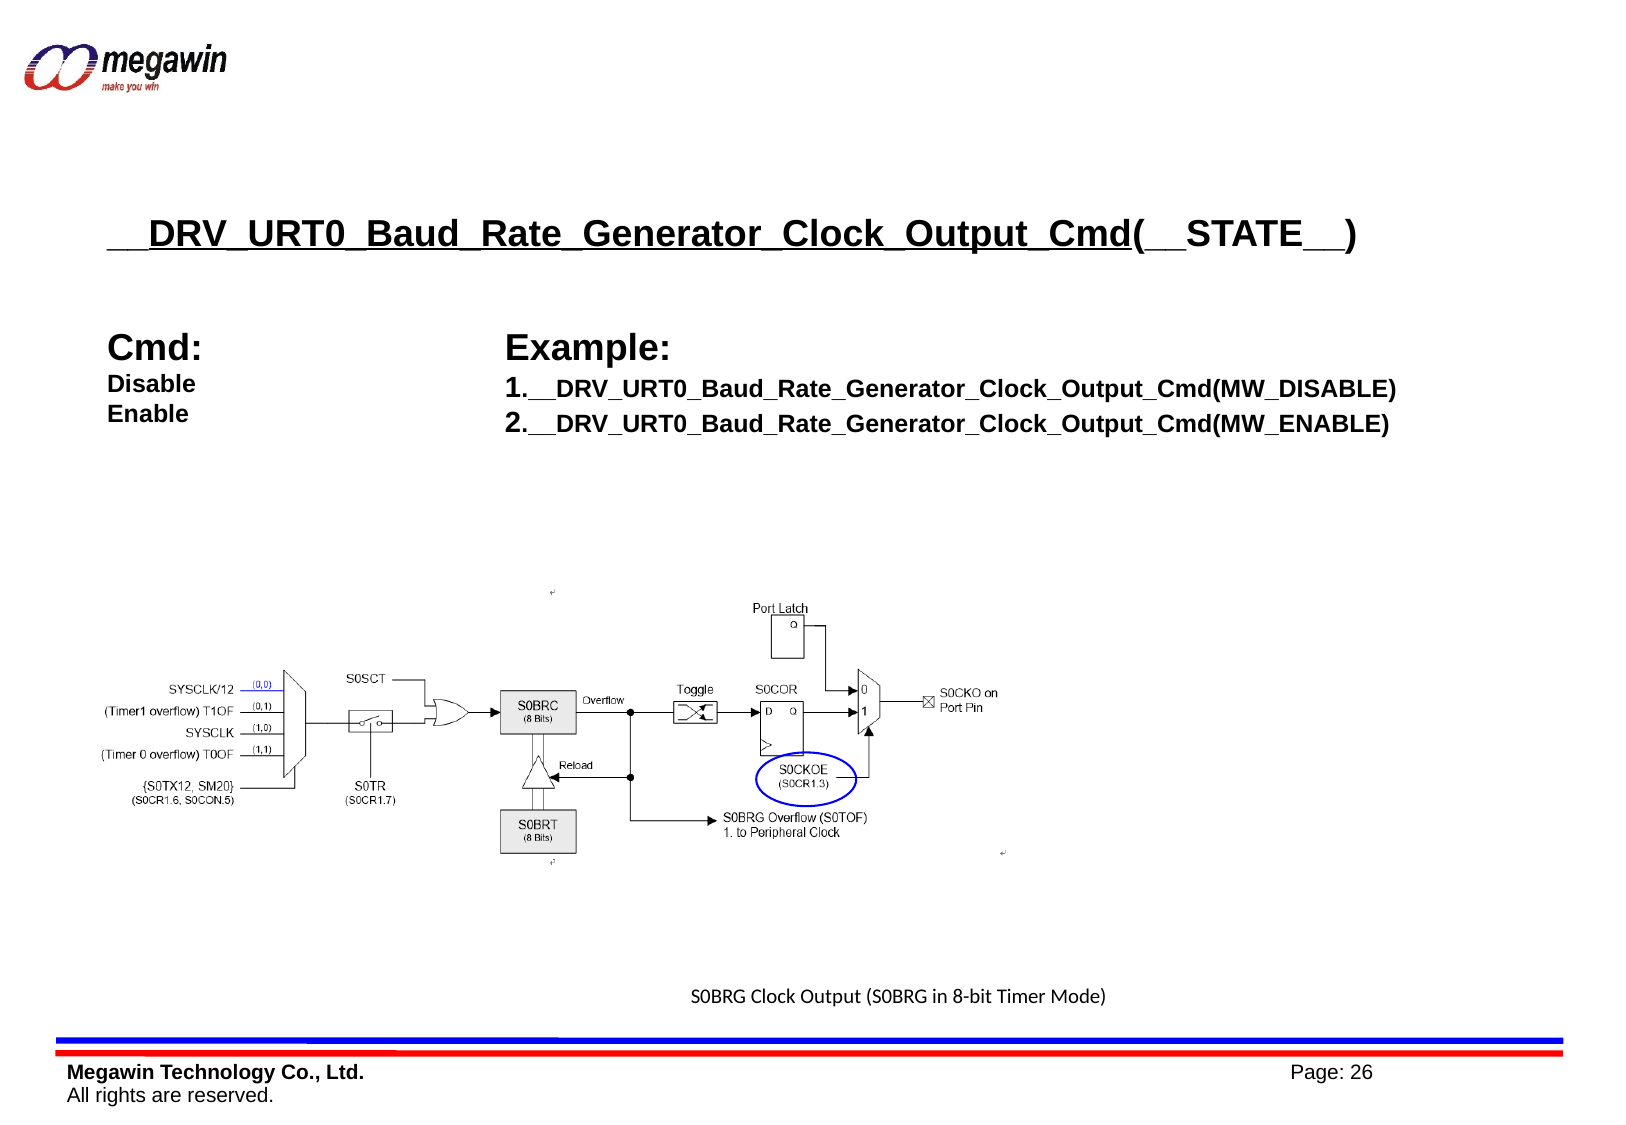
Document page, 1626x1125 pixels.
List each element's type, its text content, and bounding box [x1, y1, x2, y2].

picture [19, 37, 231, 97]
text_box Example: 1.__DRV_URT0_Baud_Rate_Generator_Clock_Output_Cmd(MW_DISABLE) 2.__DRV_URT0_Baud_Rate_Generator_Clock_Output_Cmd(MW_ENABLE) [490, 315, 1625, 446]
text_box Cmd: Disable Enable [92, 315, 368, 436]
text_box S0BRG Clock Output (S0BRG in 8-bit Timer Mode) [676, 975, 1133, 1016]
text_box __DRV_URT0_Baud_Rate_Generator_Clock_Output_Cmd(__STATE__) [92, 201, 1420, 261]
picture [92, 588, 1006, 867]
